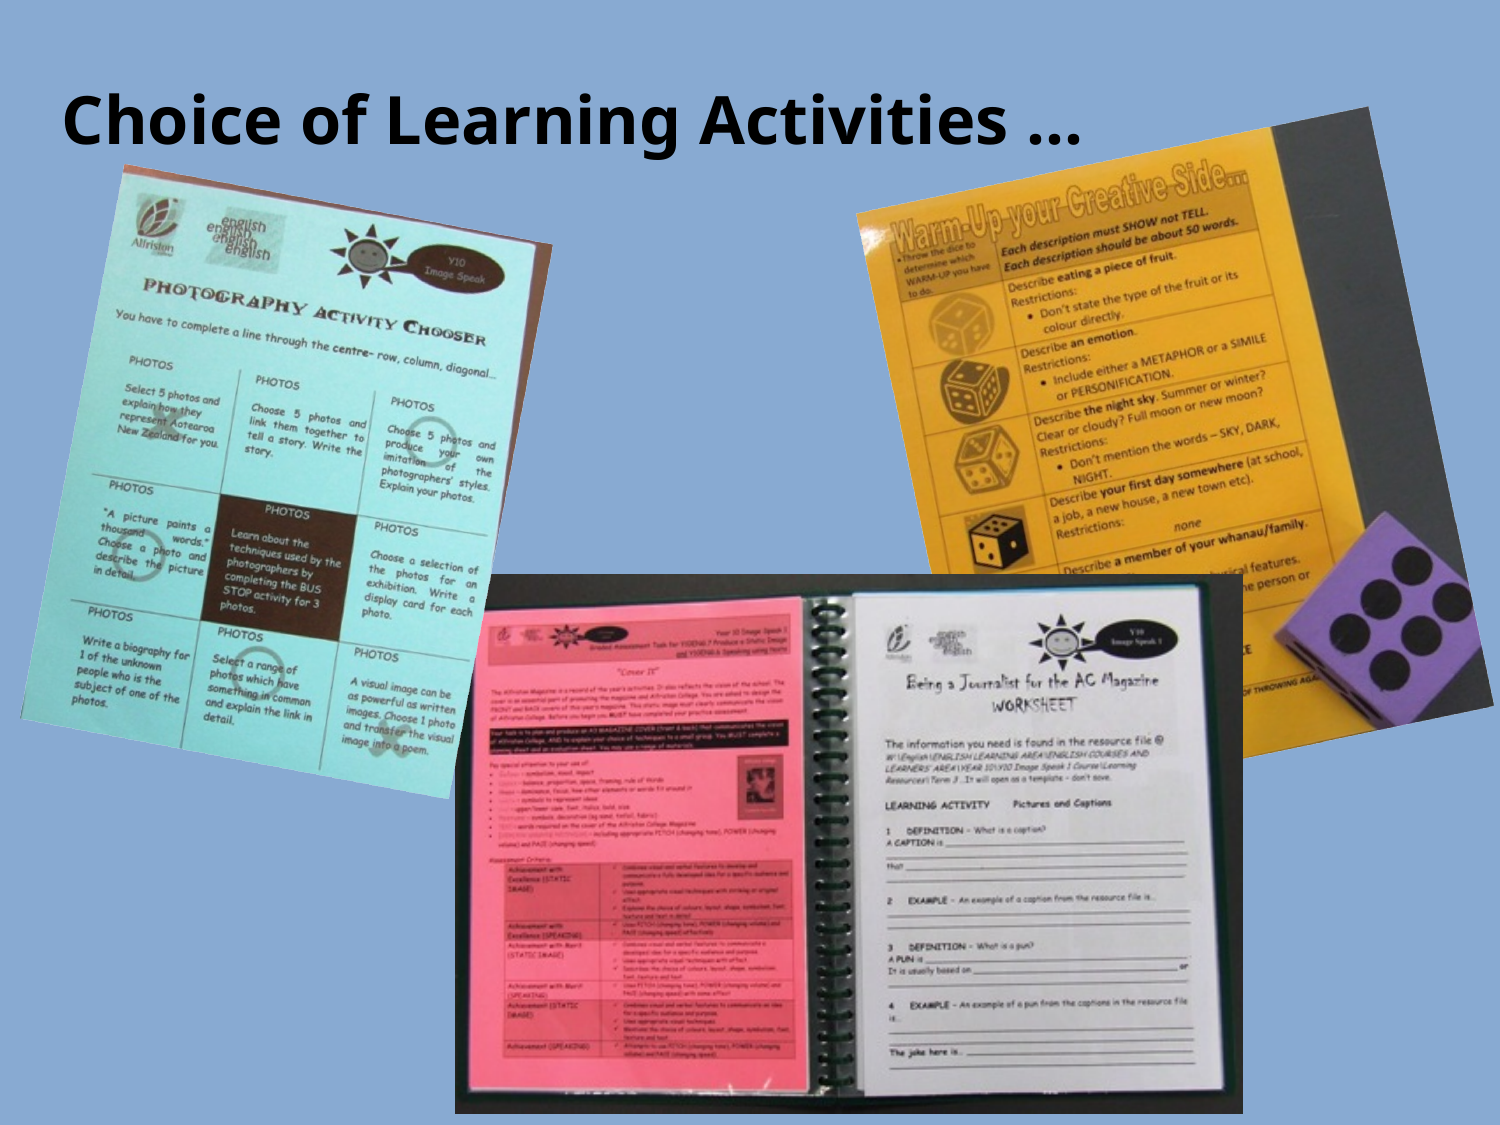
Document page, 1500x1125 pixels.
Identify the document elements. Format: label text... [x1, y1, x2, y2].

text_box Choice of Learning Activities … [46, 70, 1407, 165]
picture [21, 107, 1493, 1114]
